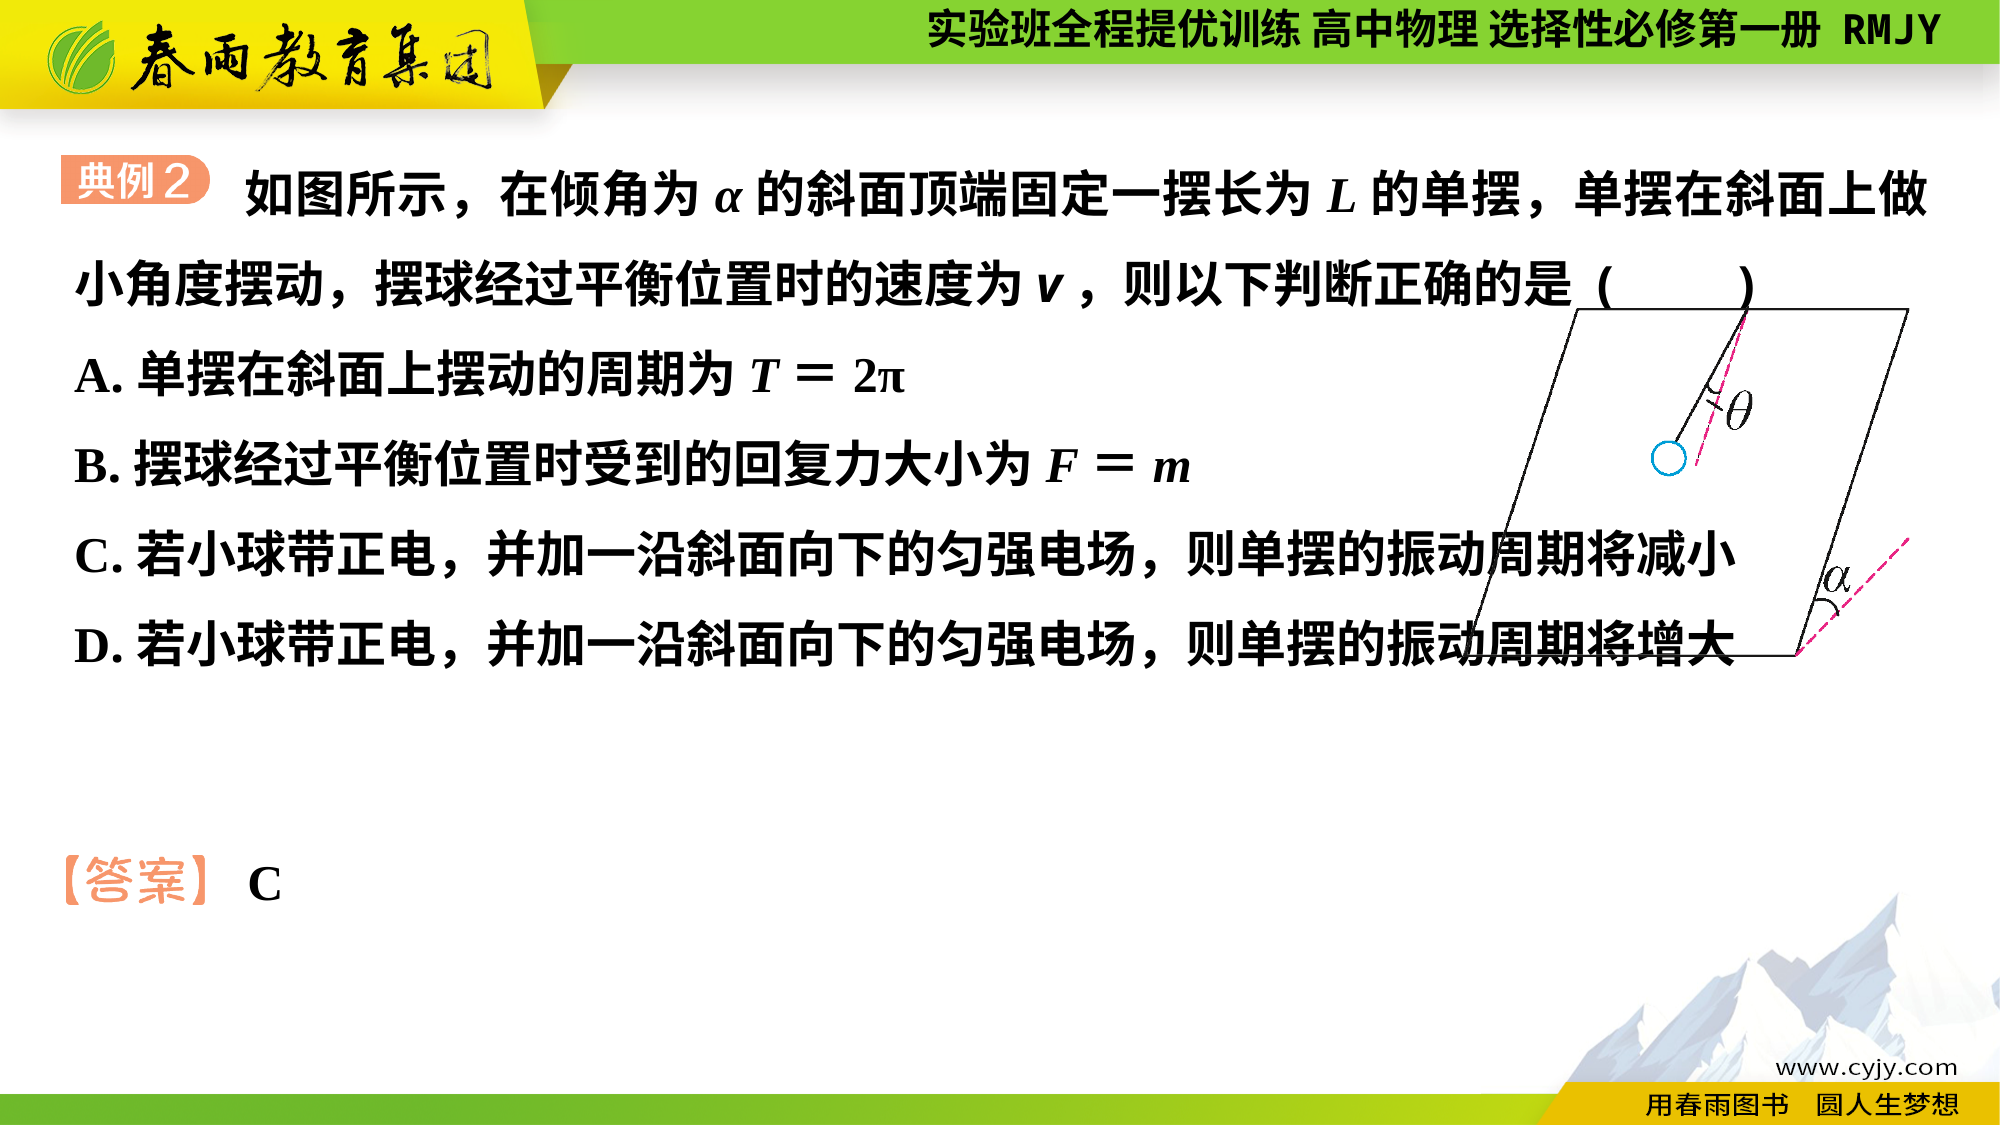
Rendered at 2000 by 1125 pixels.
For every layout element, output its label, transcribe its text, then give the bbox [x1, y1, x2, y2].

picture [0, 0, 2000, 1125]
text_box C [232, 842, 299, 918]
